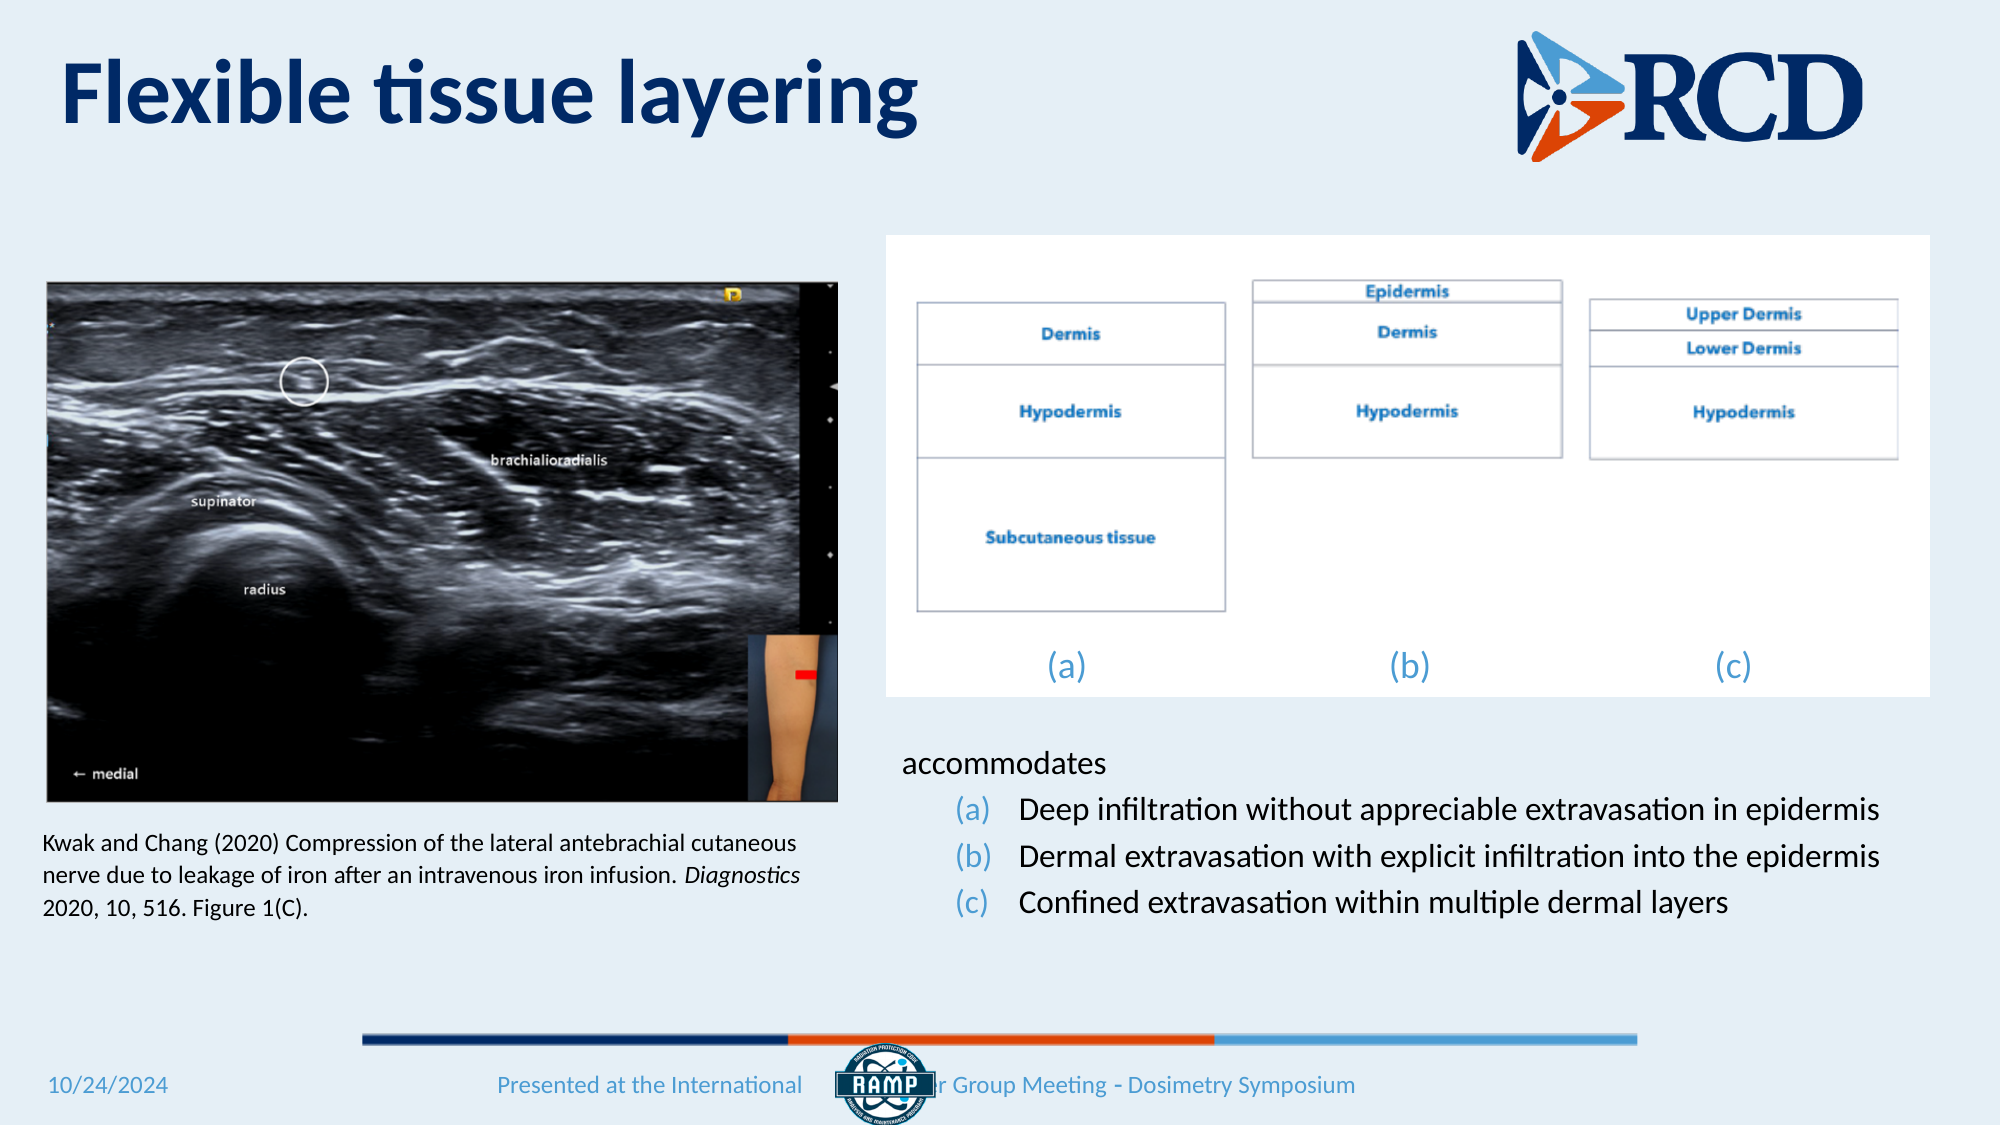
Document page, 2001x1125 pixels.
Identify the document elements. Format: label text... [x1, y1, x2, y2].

picture [835, 1035, 936, 1125]
picture [907, 1099, 922, 1116]
title Flexible tissue layering [46, 16, 1116, 182]
picture [875, 1117, 905, 1125]
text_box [886, 236, 1930, 697]
picture [46, 281, 838, 803]
text_box Kwak and Chang (2020) Compression of the lateral antebrachial cutaneous nerve due to leakage of iron after an intravenous iron infusion. Diagnostics 2020, 10, 516. Figure 1(C). [27, 813, 857, 932]
picture [864, 1116, 872, 1121]
text_box accommodates Deep infiltration without appreciable extravasation in epidermis Dermal extravasation with explicit infiltration into the epidermis Confined extravasation within multiple dermal layers [886, 738, 2000, 967]
